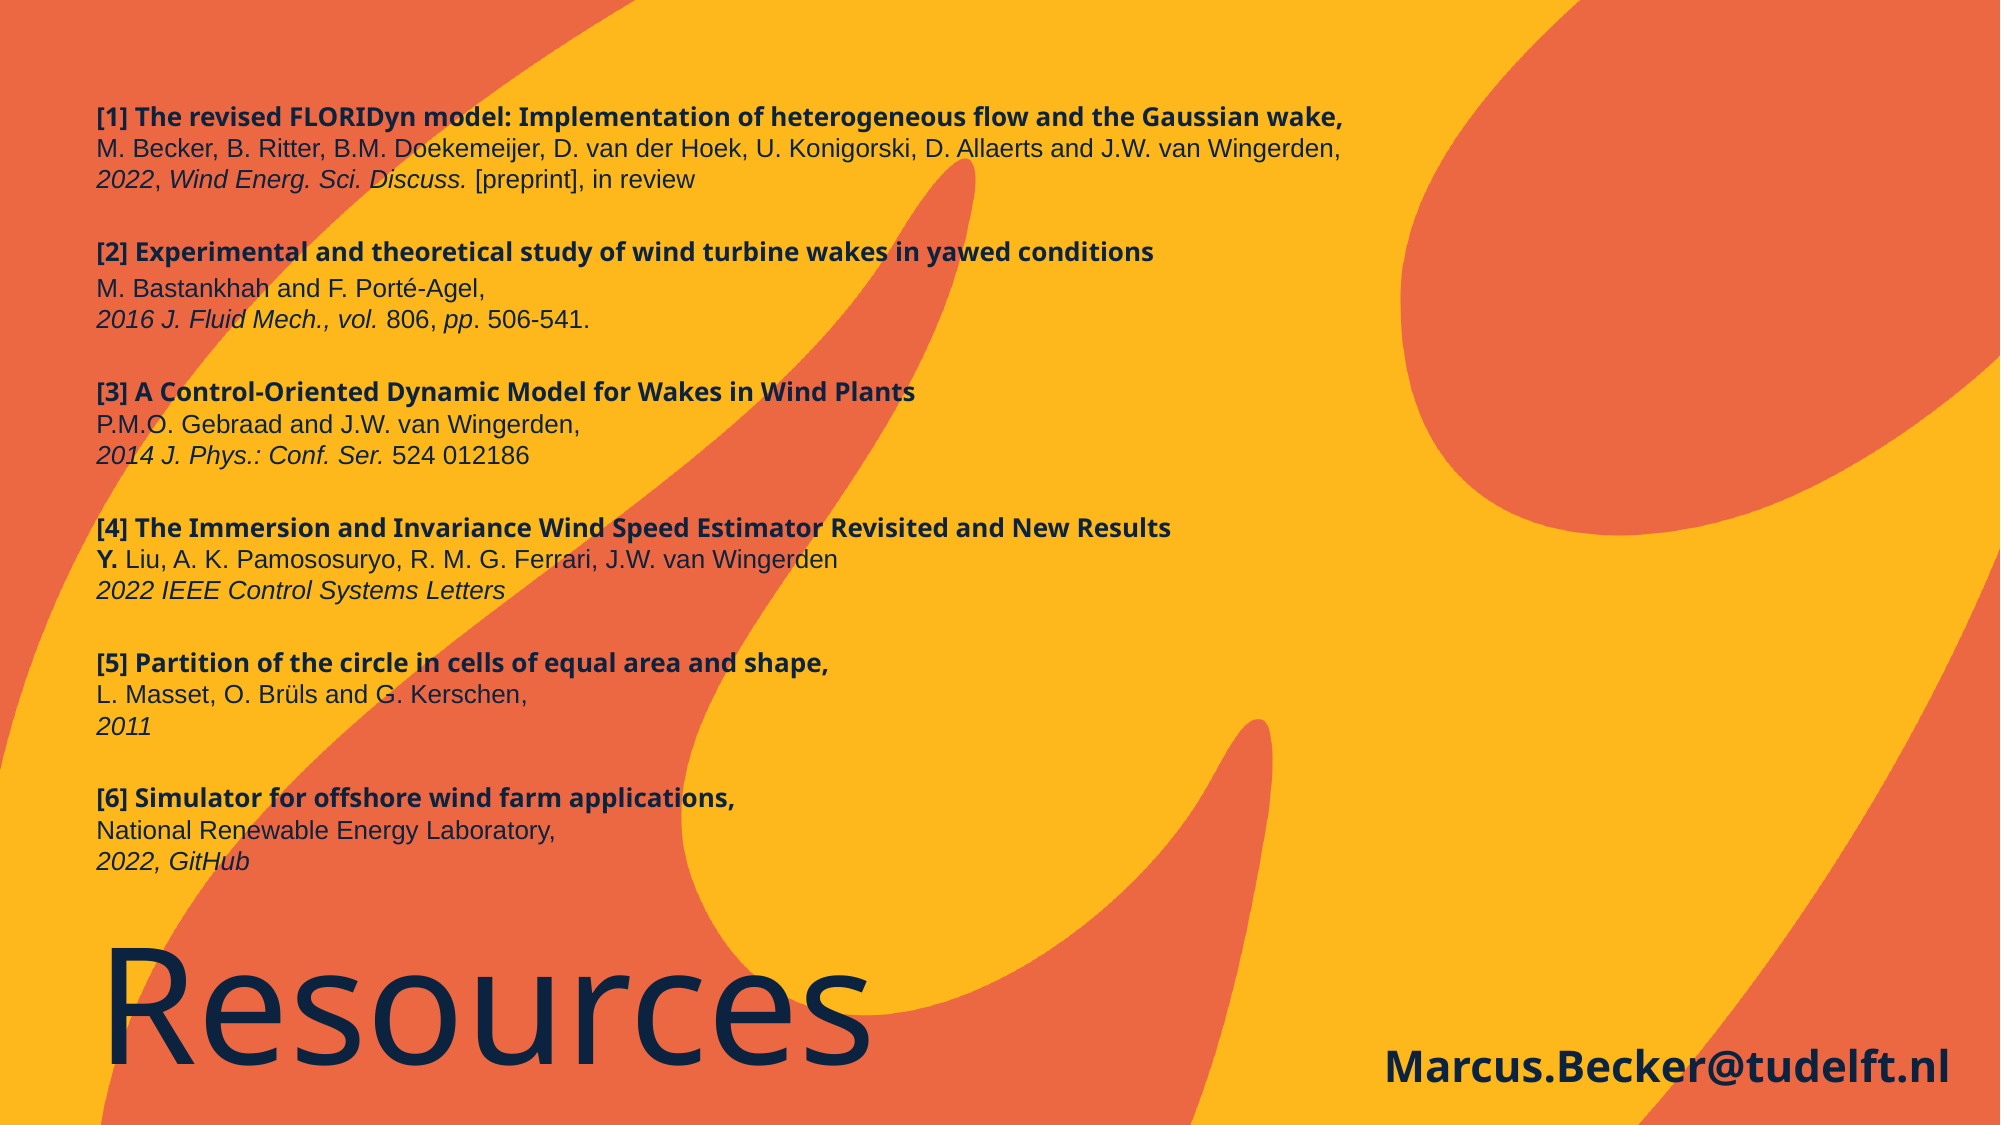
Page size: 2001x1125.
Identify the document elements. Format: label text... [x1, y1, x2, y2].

text_box [1] The revised FLORIDyn model: Implementation of heterogeneous flow and the Gaussian wake, M. Becker, B. Ritter, B.M. Doekemeijer, D. van der Hoek, U. Konigorski, D. Allaerts and J.W. van Wingerden, 2022, Wind Energ. Sci. Discuss. [preprint], in review [2] Experimental and theoretical study of wind turbine wakes in yawed conditions M. Bastankhah and F. Porté-Agel, 2016 J. Fluid Mech., vol. 806, pp. 506-541. [3] A Control-Oriented Dynamic Model for Wakes in Wind Plants P.M.O. Gebraad and J.W. van Wingerden, 2014 J. Phys.: Conf. Ser. 524 012186 [4] The Immersion and Invariance Wind Speed Estimator Revisited and New Results Y. Liu, A. K. Pamososuryo, R. M. G. Ferrari, J.W. van Wingerden 2022 IEEE Control Systems Letters [5] Partition of the circle in cells of equal area and shape, L. Masset, O. Brüls and G. Kerschen, 2011 [6] Simulator for offshore wind farm applications, National Renewable Energy Laboratory, 2022, GitHub [81, 92, 1910, 869]
picture [0, 0, 2000, 1125]
title Resources [81, 869, 1583, 1105]
text_box Marcus.Becker@tudelft.nl [137, 1031, 1966, 1105]
